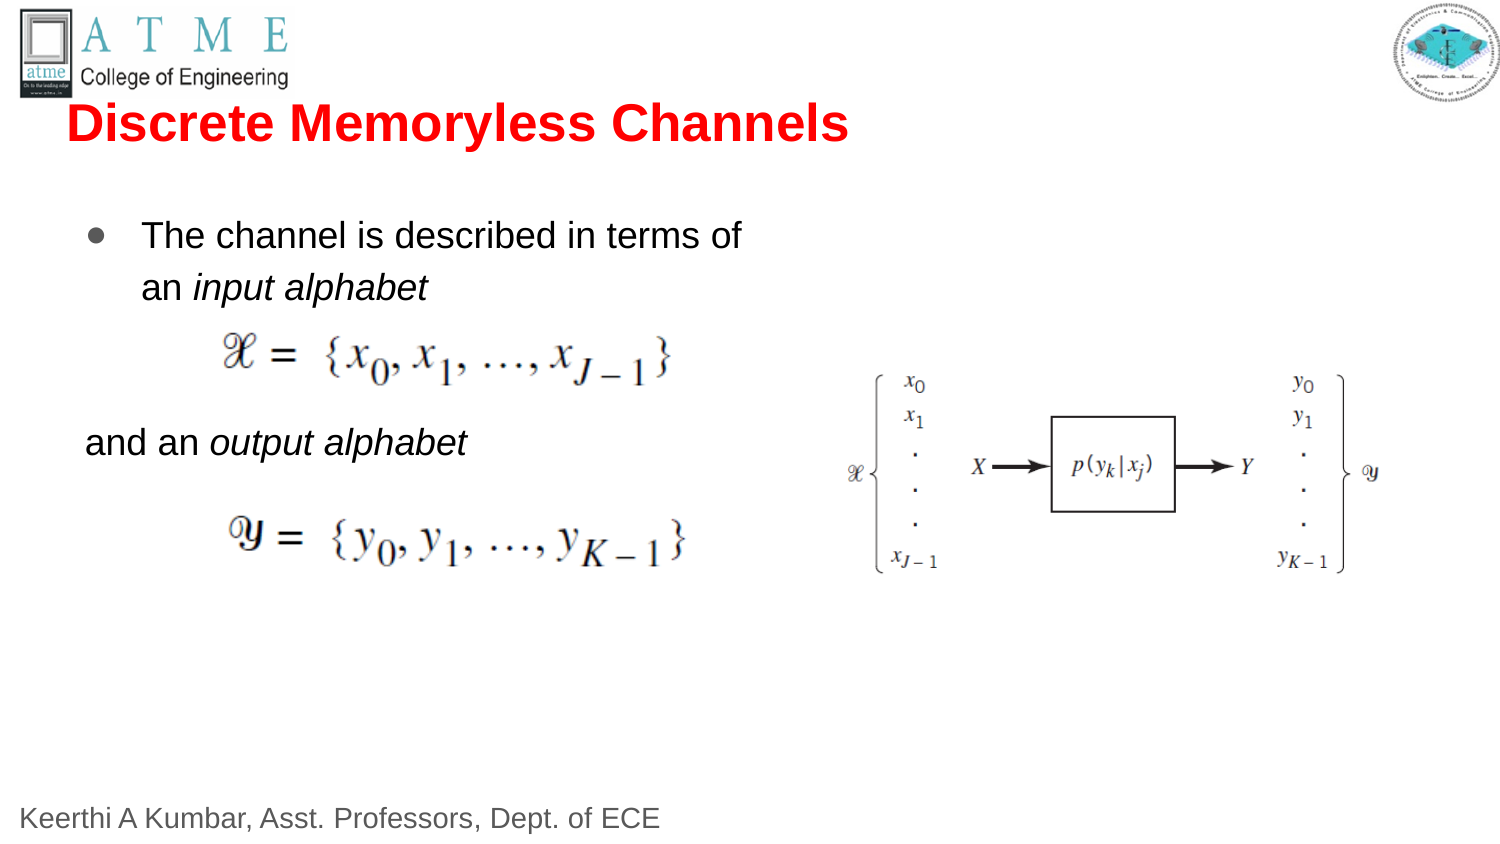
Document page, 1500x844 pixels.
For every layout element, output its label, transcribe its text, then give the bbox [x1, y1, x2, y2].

picture [212, 491, 716, 595]
list The channel is described in terms of an input alphabet and an output alphabet [51, 189, 770, 750]
picture [17, 6, 295, 99]
picture [821, 321, 1486, 595]
picture [212, 311, 696, 408]
picture [1389, 1, 1500, 104]
title Discrete Memoryless Channels [51, 72, 1449, 167]
